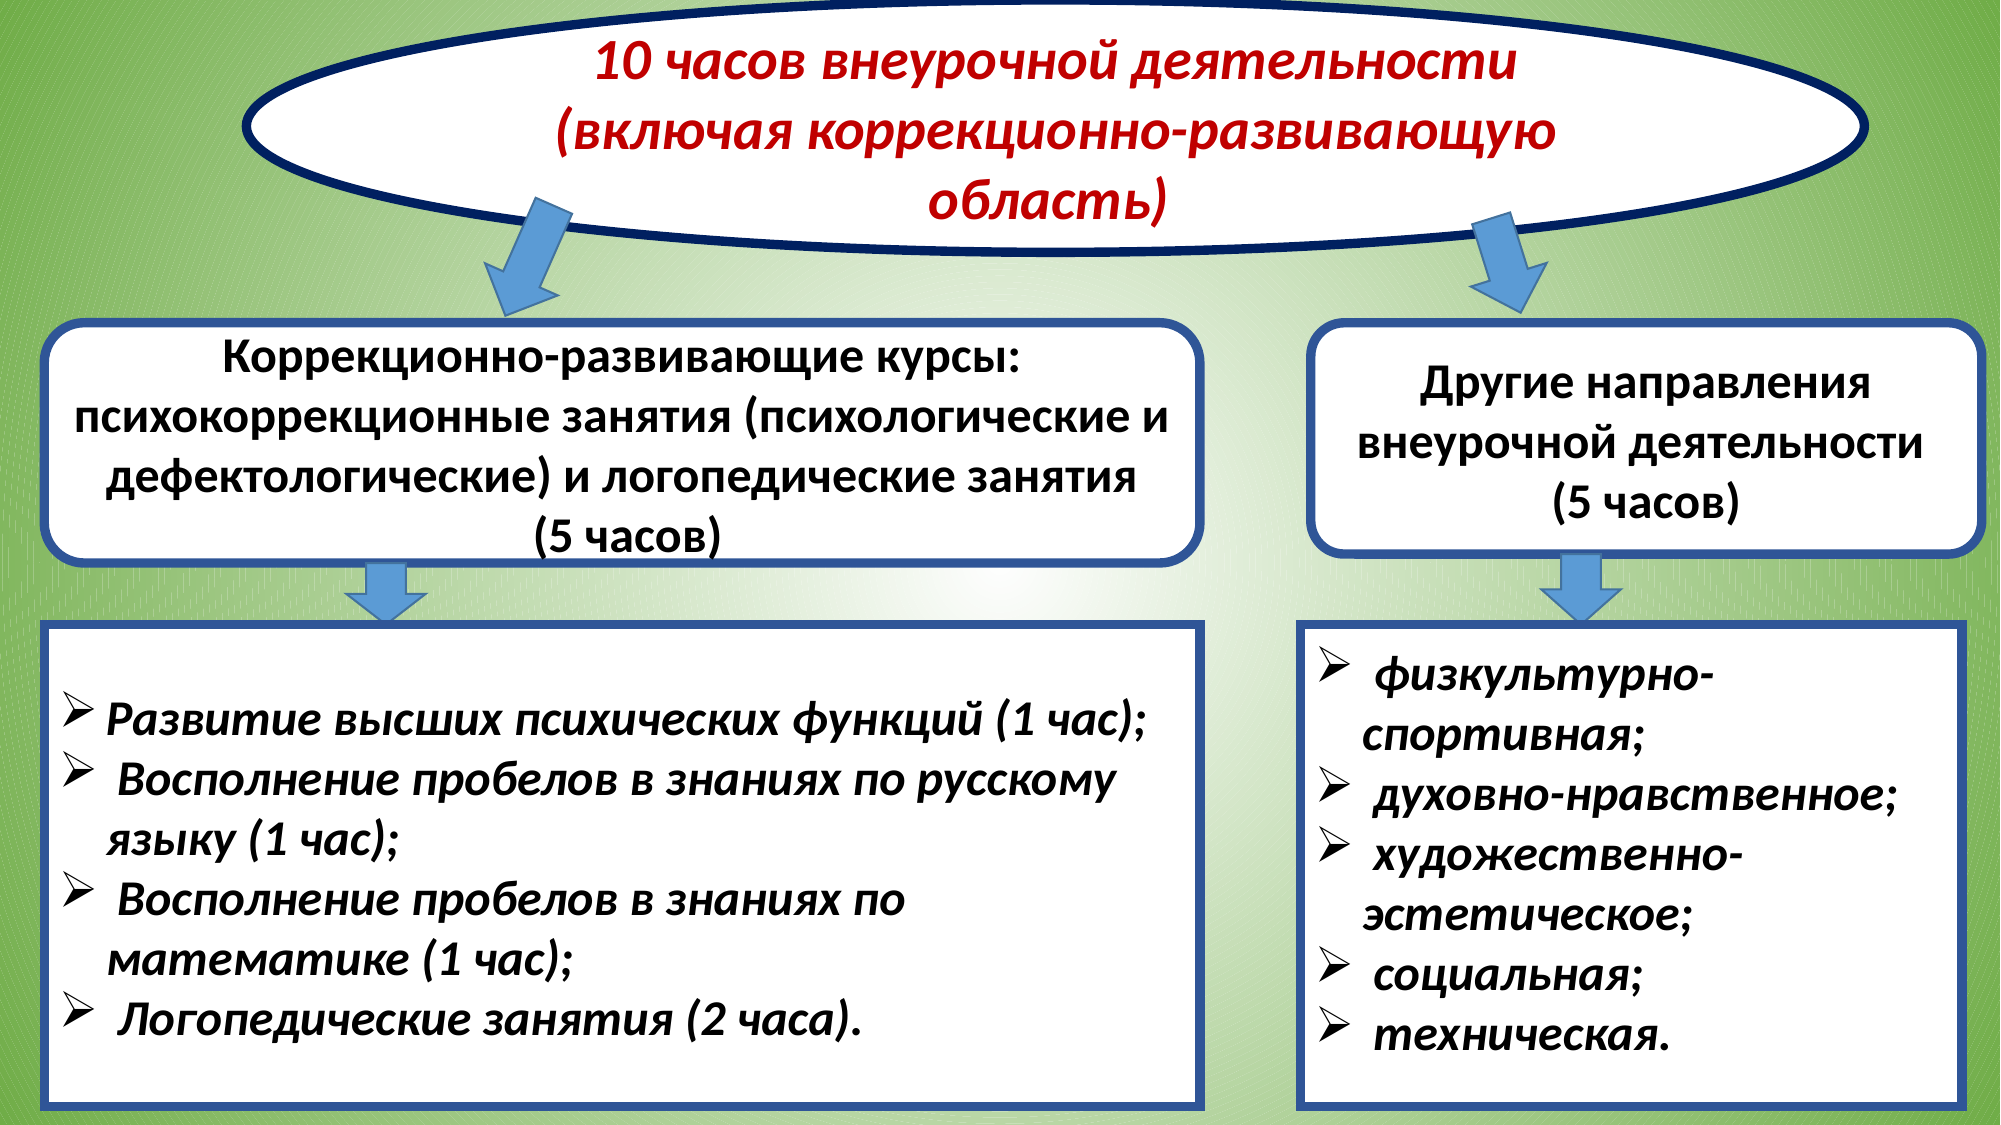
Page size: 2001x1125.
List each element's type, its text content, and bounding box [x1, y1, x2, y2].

text_box Развитие высших психических функций (1 час); Восполнение пробелов в знаниях по русскому языку (1 час); Восполнение пробелов в знаниях по математике (1 час); Логопедические занятия (2 часа). [43, 624, 1201, 1107]
text_box Другие направления внеурочной деятельности (5 часов) [1309, 321, 1983, 556]
text_box Коррекционно-развивающие курсы: психокоррекционные занятия (психологические и дефектологические) и логопедические занятия (5 часов) [43, 321, 1201, 565]
text_box 10 часов внеурочной деятельности (включая коррекционно-развивающую область) [245, 0, 1866, 254]
text_box [1538, 553, 1624, 624]
text_box [343, 562, 429, 624]
text_box [1468, 211, 1549, 315]
text_box физкультурно-спортивная; духовно-нравственное; художественно-эстетическое; социальная; техническая. [1299, 624, 1963, 1107]
text_box [483, 196, 574, 318]
